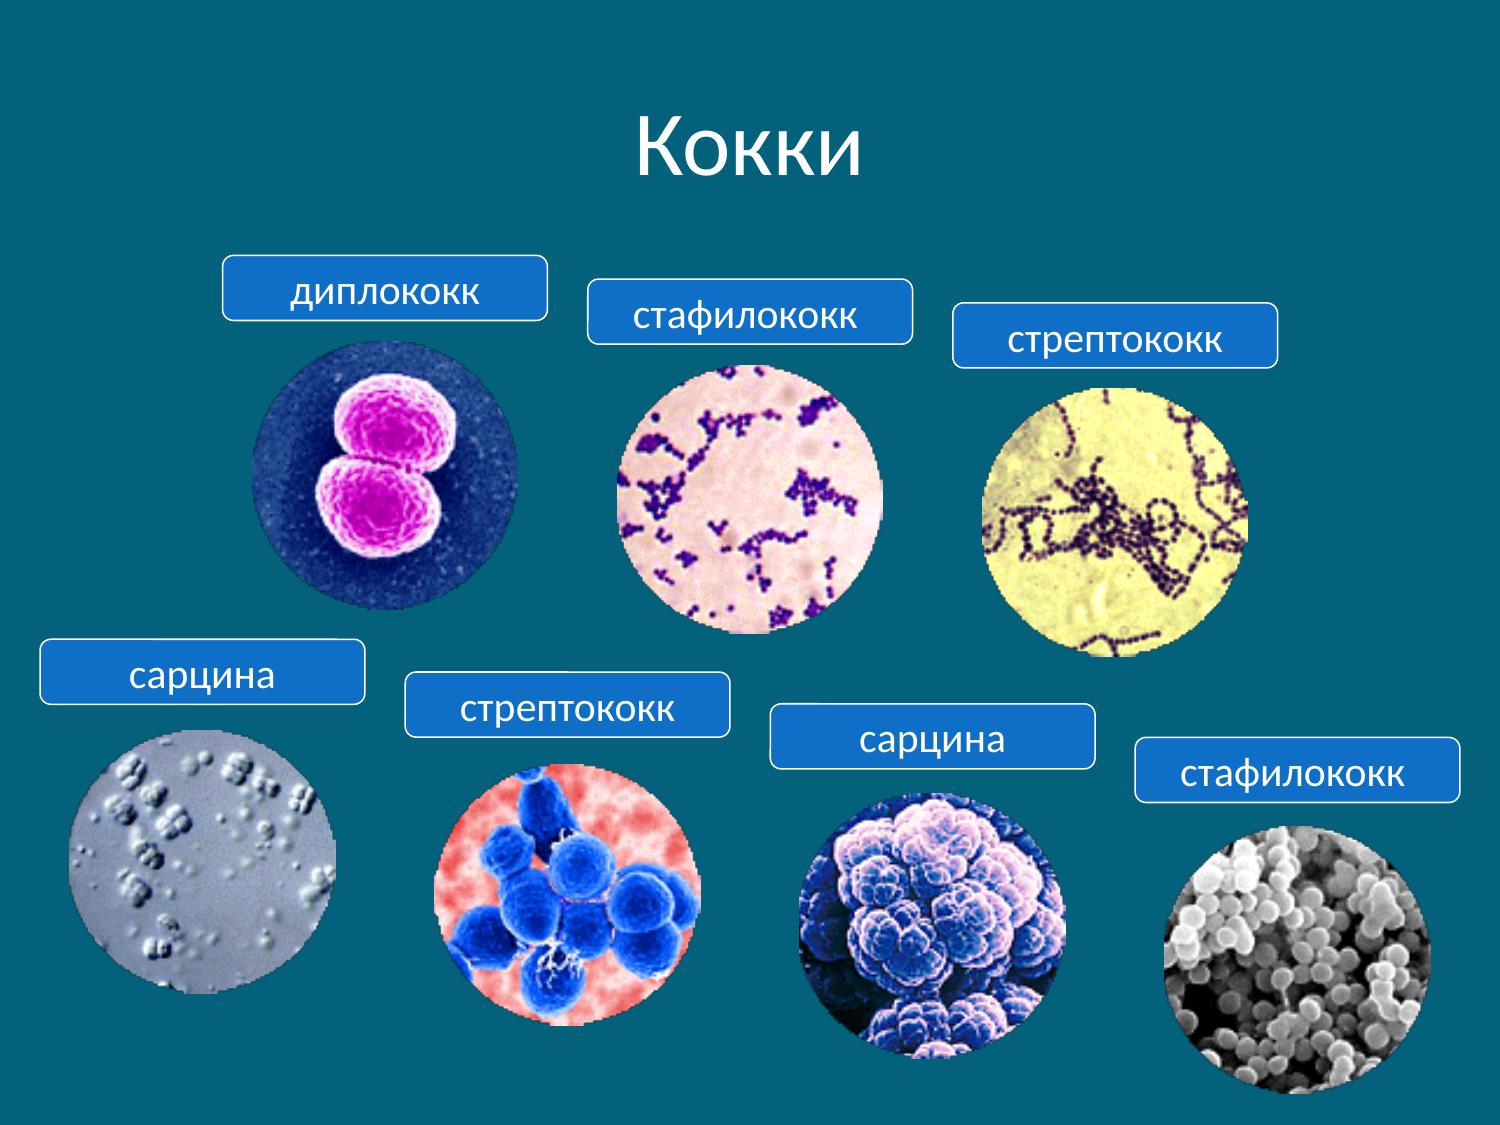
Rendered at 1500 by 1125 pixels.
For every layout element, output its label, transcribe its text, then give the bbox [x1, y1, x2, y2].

title Кокки [75, 45, 1425, 233]
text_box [1134, 737, 1461, 1095]
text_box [222, 255, 548, 610]
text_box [587, 278, 913, 634]
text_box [39, 639, 366, 994]
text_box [404, 671, 731, 1026]
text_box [952, 302, 1278, 658]
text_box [770, 703, 1096, 1060]
